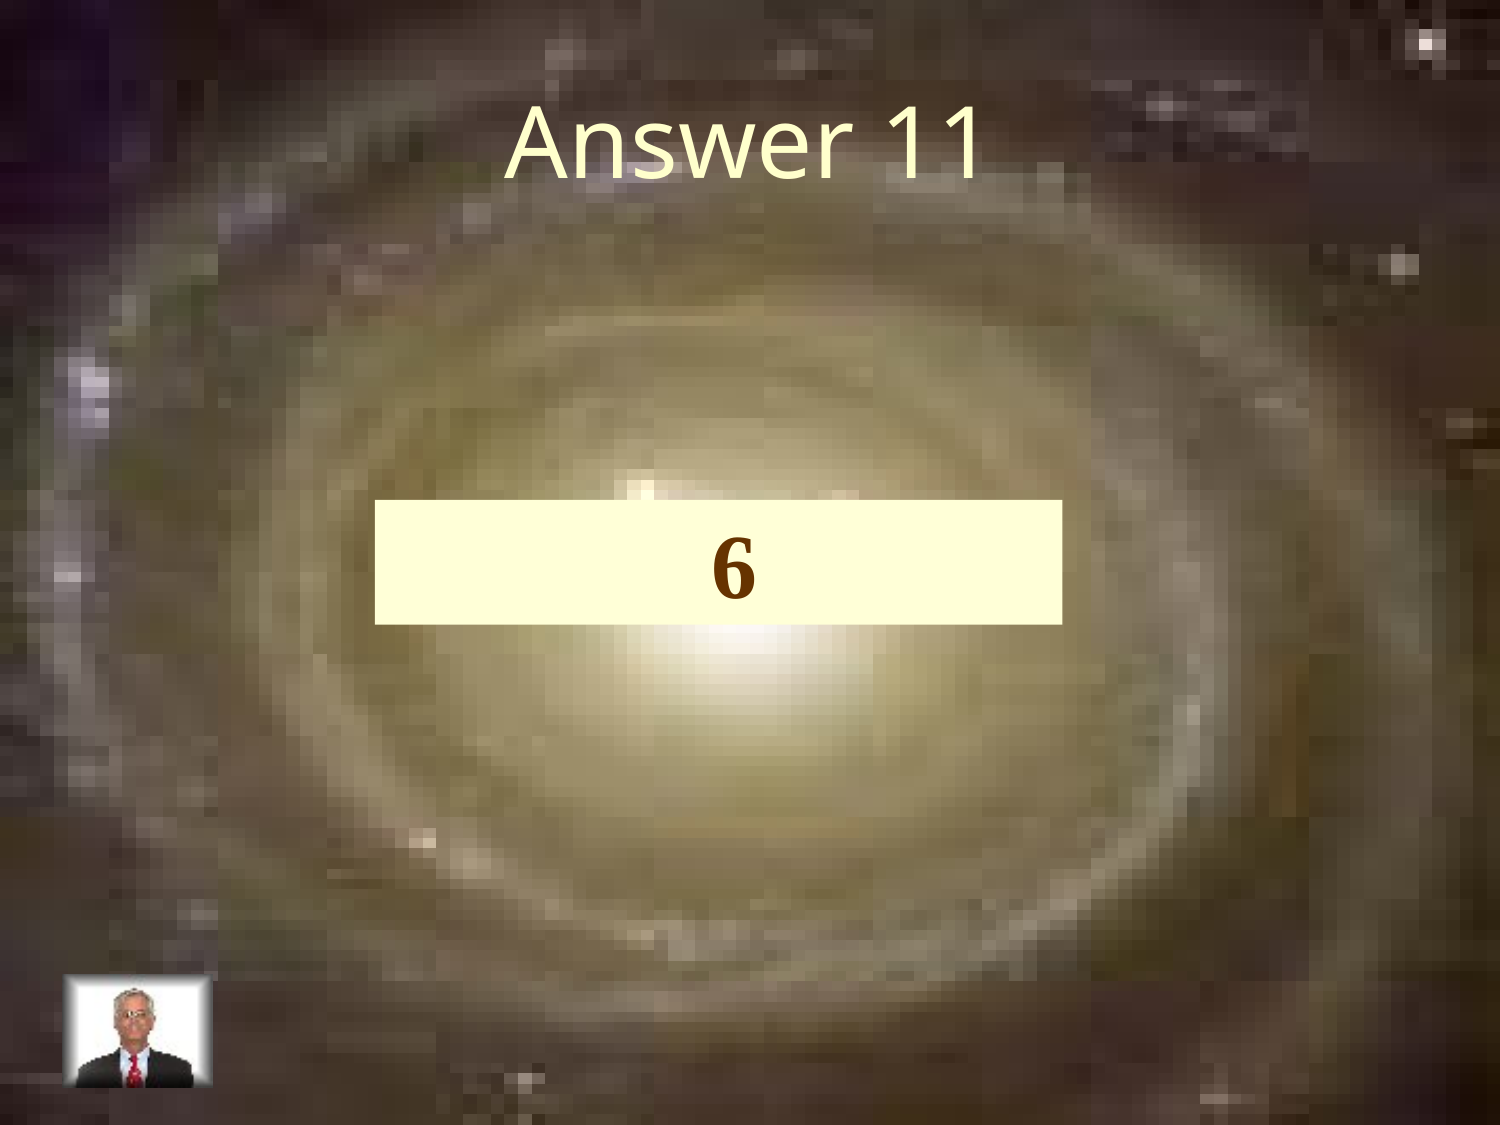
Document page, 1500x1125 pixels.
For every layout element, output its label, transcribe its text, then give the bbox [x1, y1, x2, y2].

picture [0, 0, 1500, 1125]
text_box 6 [374, 499, 1063, 625]
title Answer 11 [74, 44, 1426, 233]
